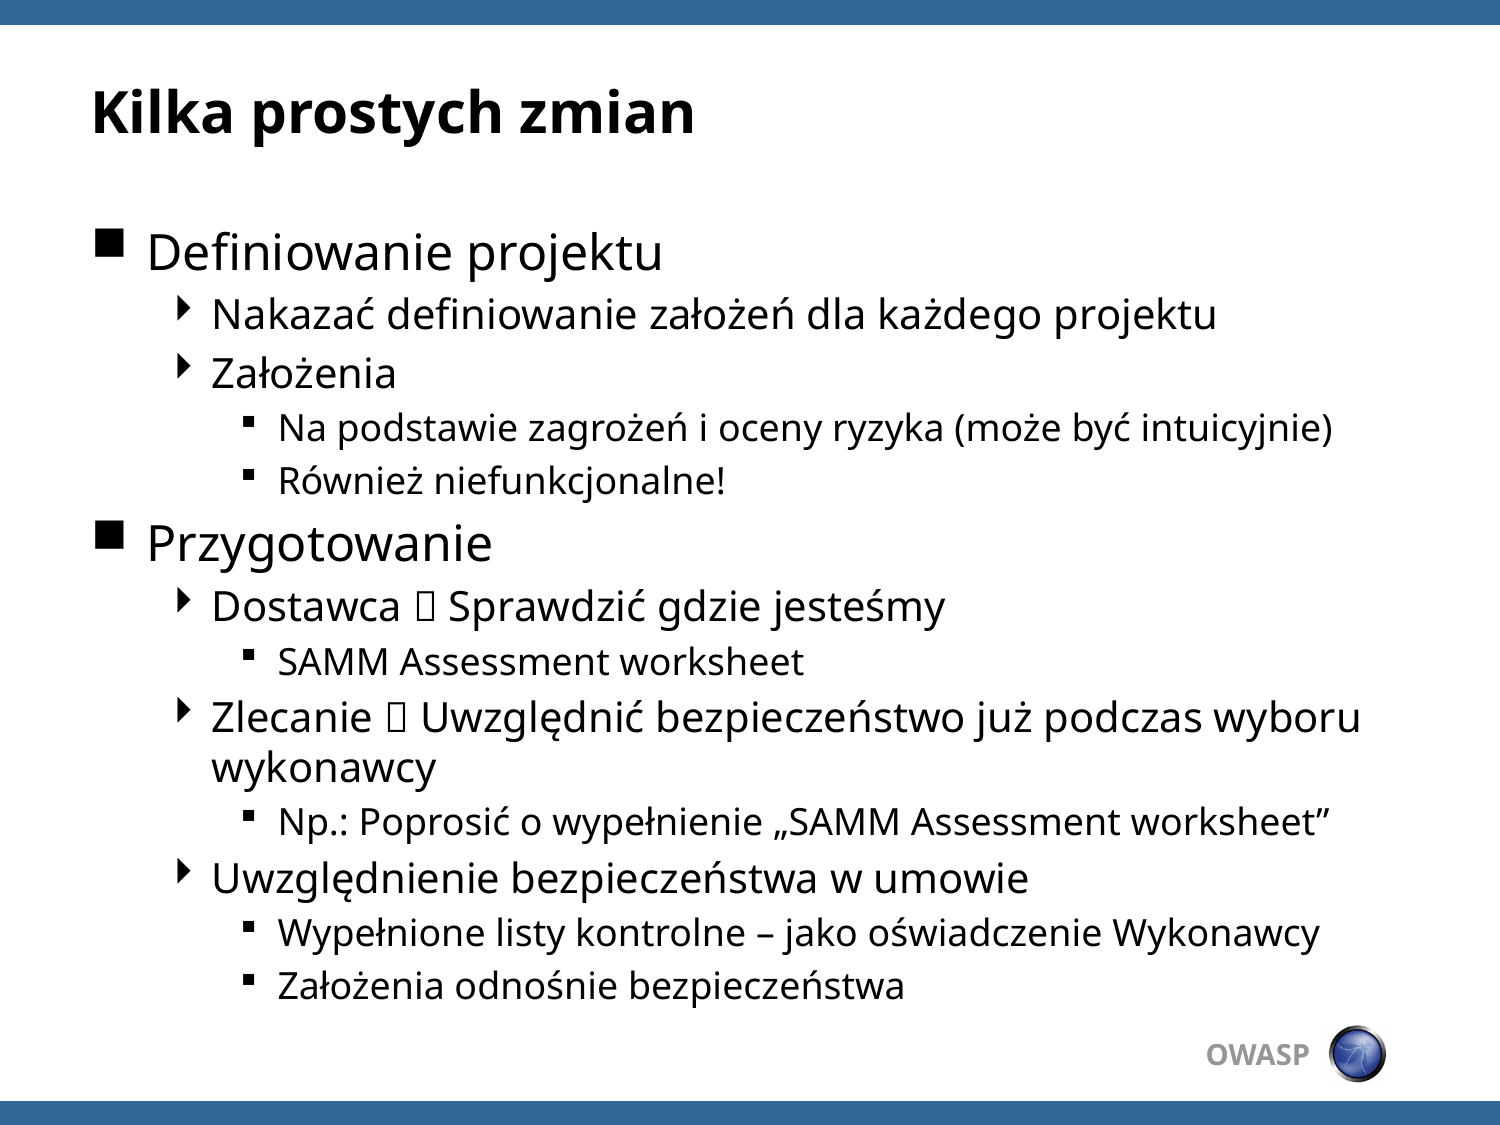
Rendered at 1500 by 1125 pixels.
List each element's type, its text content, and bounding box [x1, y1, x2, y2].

title Kilka prostych zmian [74, 44, 1426, 176]
picture [1325, 1024, 1388, 1083]
list Definiowanie projektu Nakazać definiowanie założeń dla każdego projektu Założenia Na podstawie zagrożeń i oceny ryzyka (może być intuicyjnie) Również niefunkcjonalne! Przygotowanie Dostawca  Sprawdzić gdzie jesteśmy SAMM Assessment worksheet Zlecanie  Uwzględnić bezpieczeństwo już podczas wyboru wykonawcy Np.: Poprosić o wypełnienie „SAMM Assessment worksheet” Uwzględnienie bezpieczeństwa w umowie Wypełnione listy kontrolne – jako oświadczenie Wykonawcy Założenia odnośnie bezpieczeństwa [74, 212, 1426, 1006]
